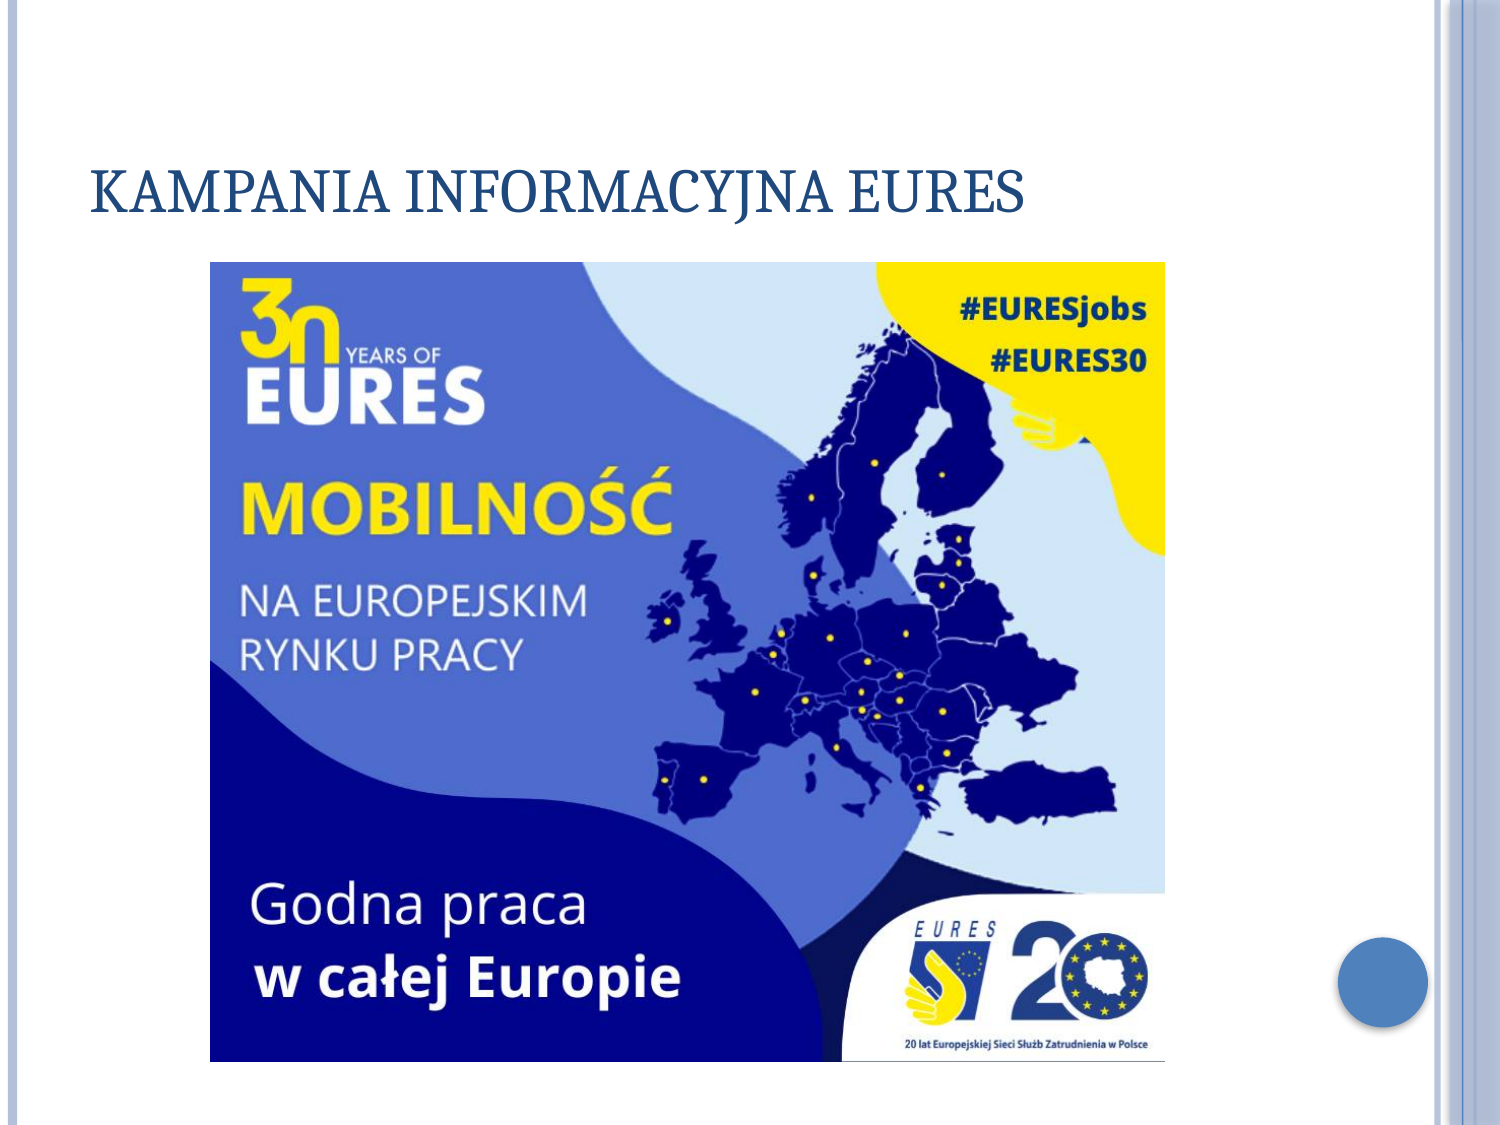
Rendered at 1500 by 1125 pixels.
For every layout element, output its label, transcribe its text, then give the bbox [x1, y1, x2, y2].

title Kampania informacyjna EURES [75, 45, 1300, 233]
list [210, 261, 1165, 1063]
